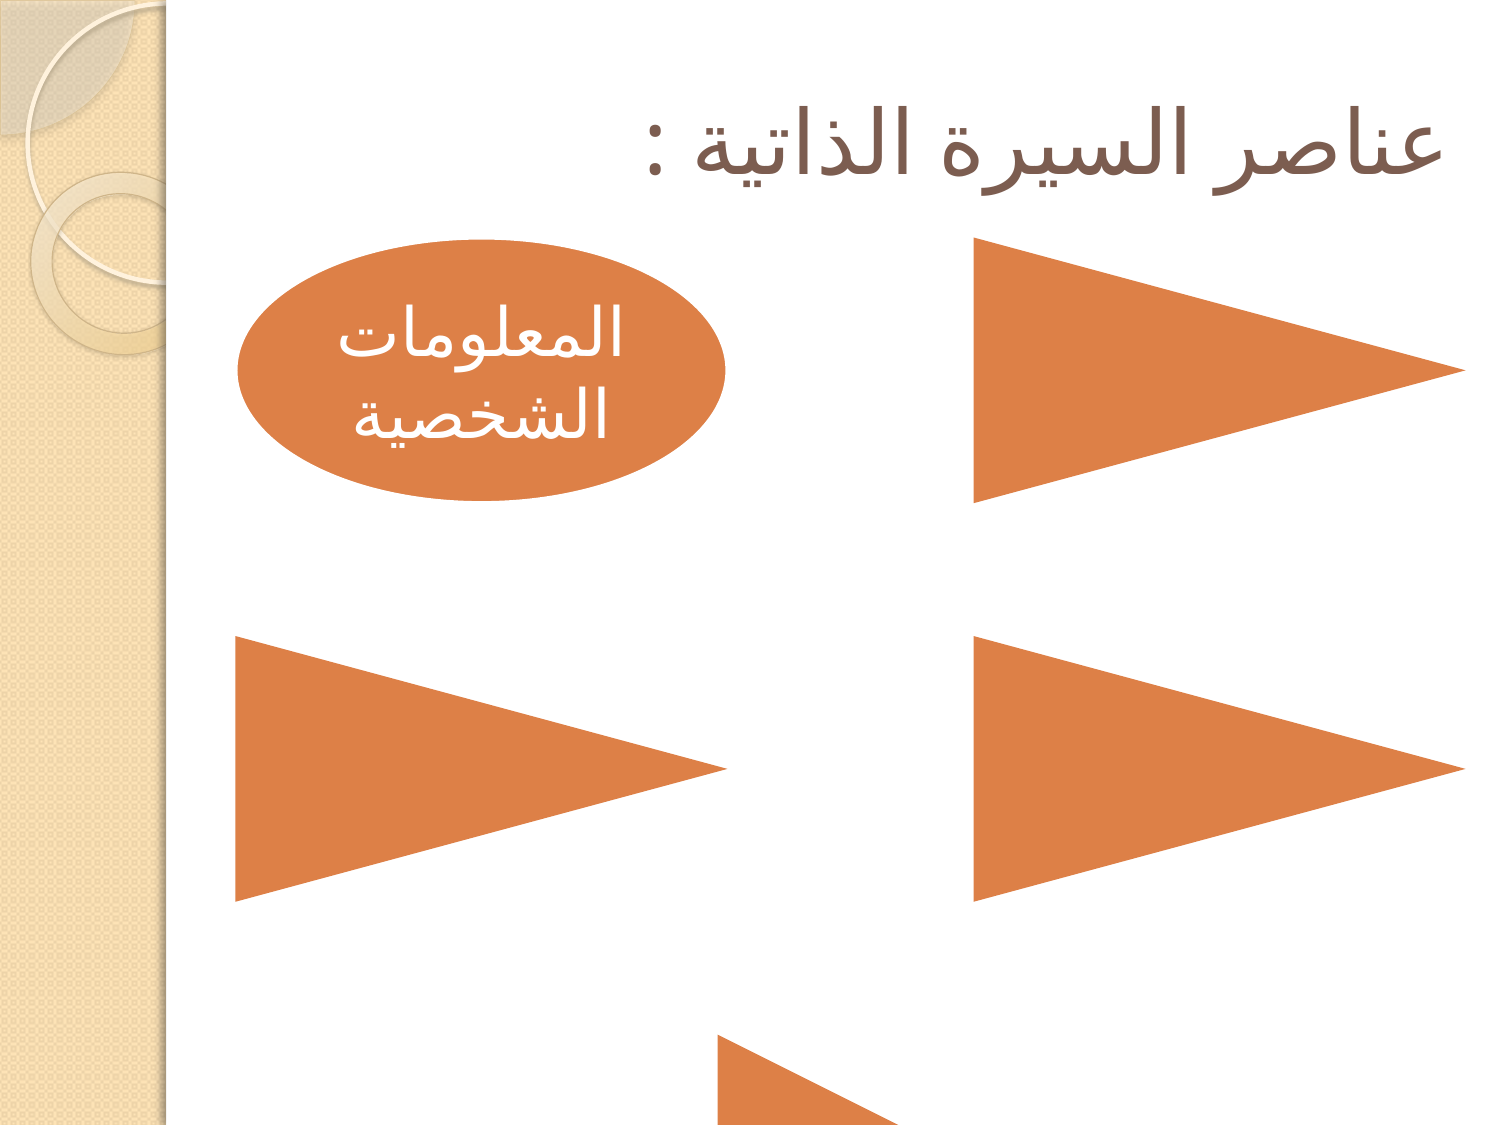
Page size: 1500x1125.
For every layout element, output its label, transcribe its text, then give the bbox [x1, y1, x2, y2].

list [235, 237, 1466, 1026]
title عناصر السيرة الذاتية : [235, 45, 1466, 233]
